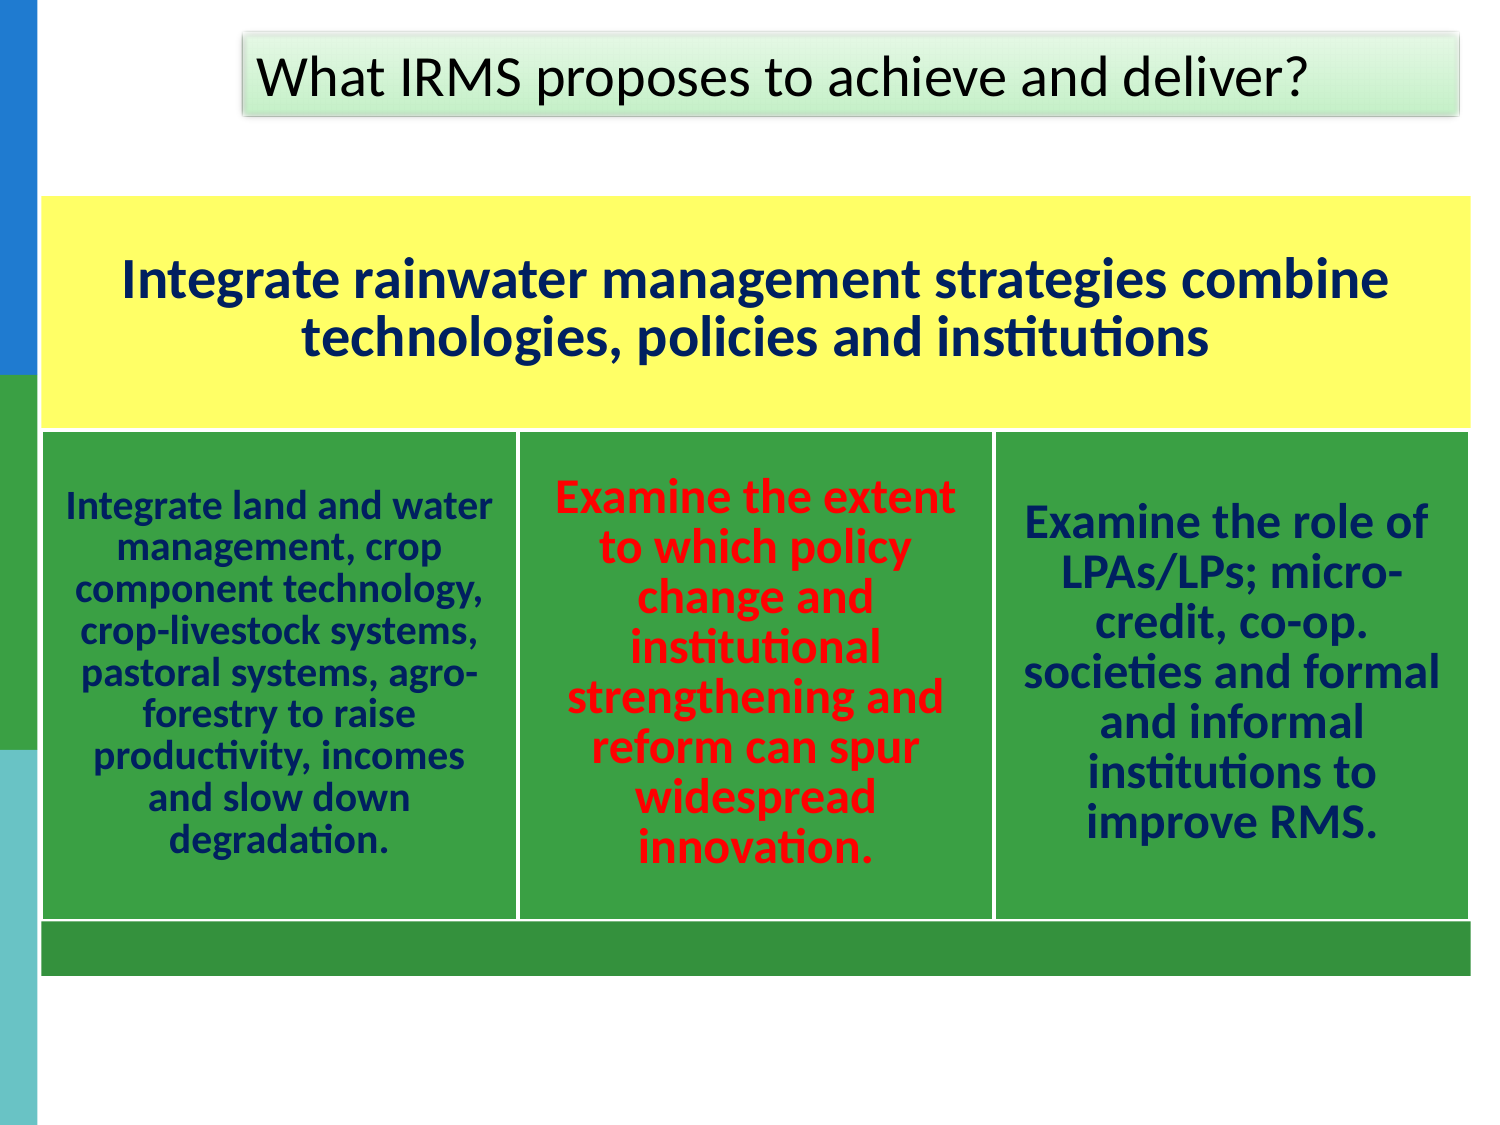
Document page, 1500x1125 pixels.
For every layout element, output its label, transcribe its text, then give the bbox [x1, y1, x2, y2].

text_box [41, 196, 1471, 977]
text_box What IRMS proposes to achieve and deliver? [248, 38, 1454, 111]
